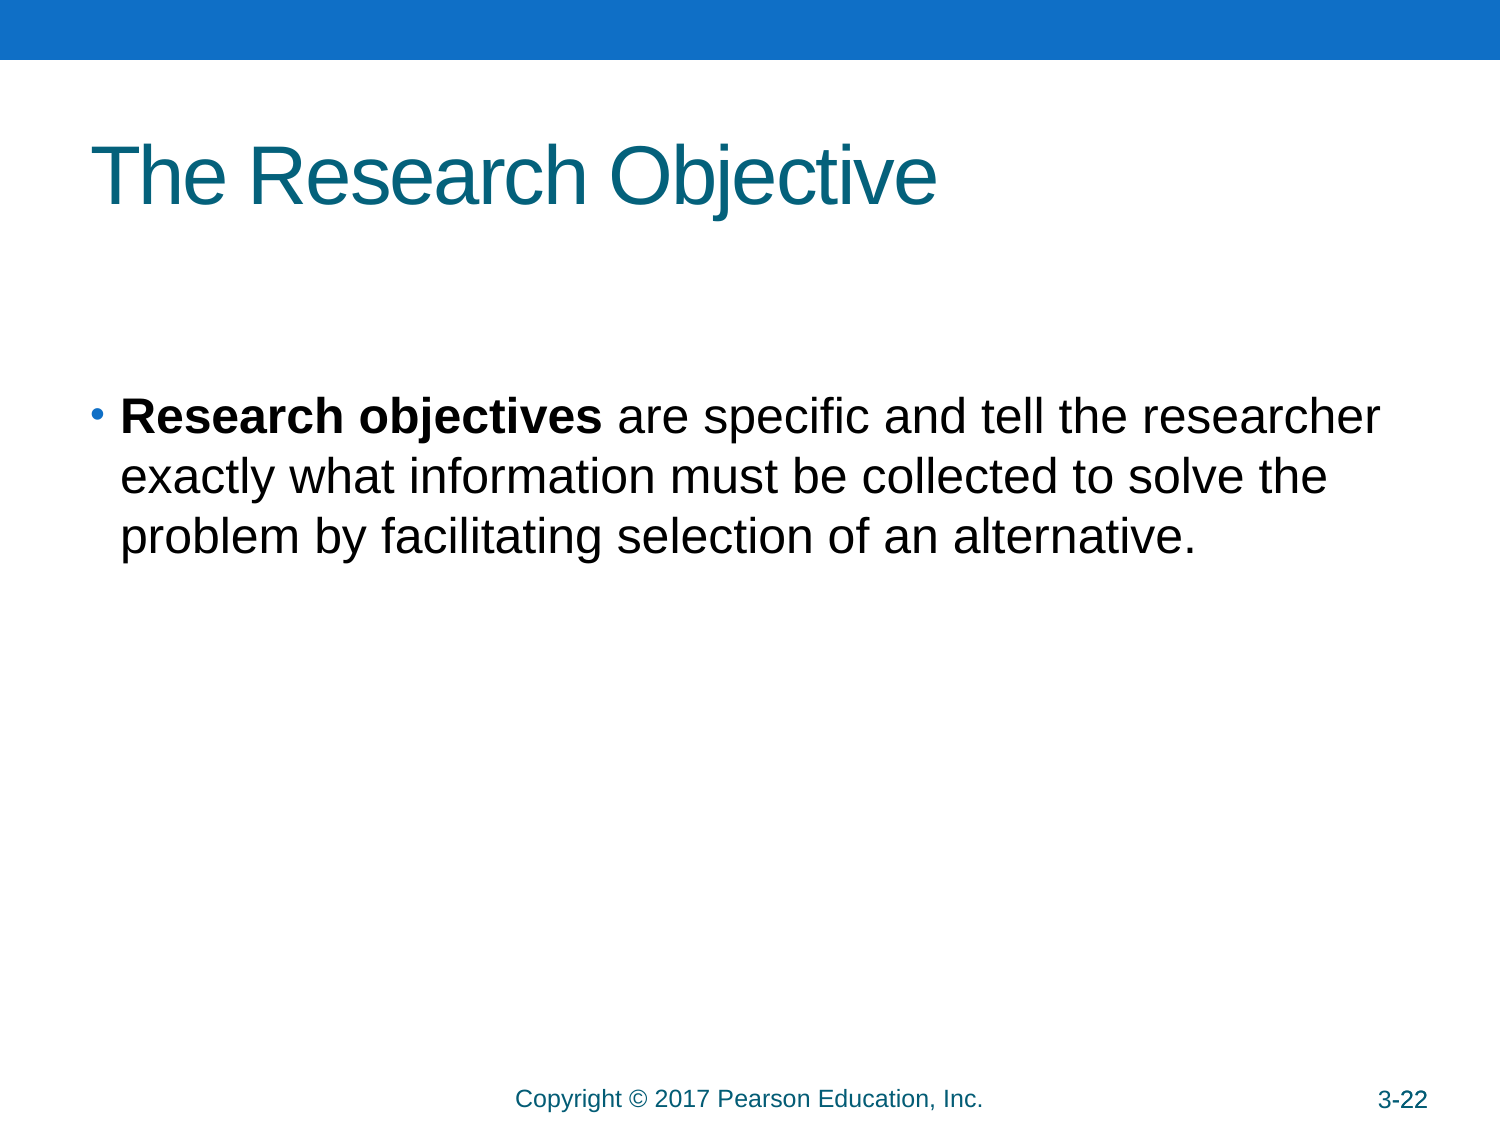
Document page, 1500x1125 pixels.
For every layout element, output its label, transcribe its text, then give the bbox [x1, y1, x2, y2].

list Research objectives are specific and tell the researcher exactly what information must be collected to solve the problem by facilitating selection of an alternative. [75, 376, 1425, 1125]
title The Research Objective [75, 90, 1425, 253]
